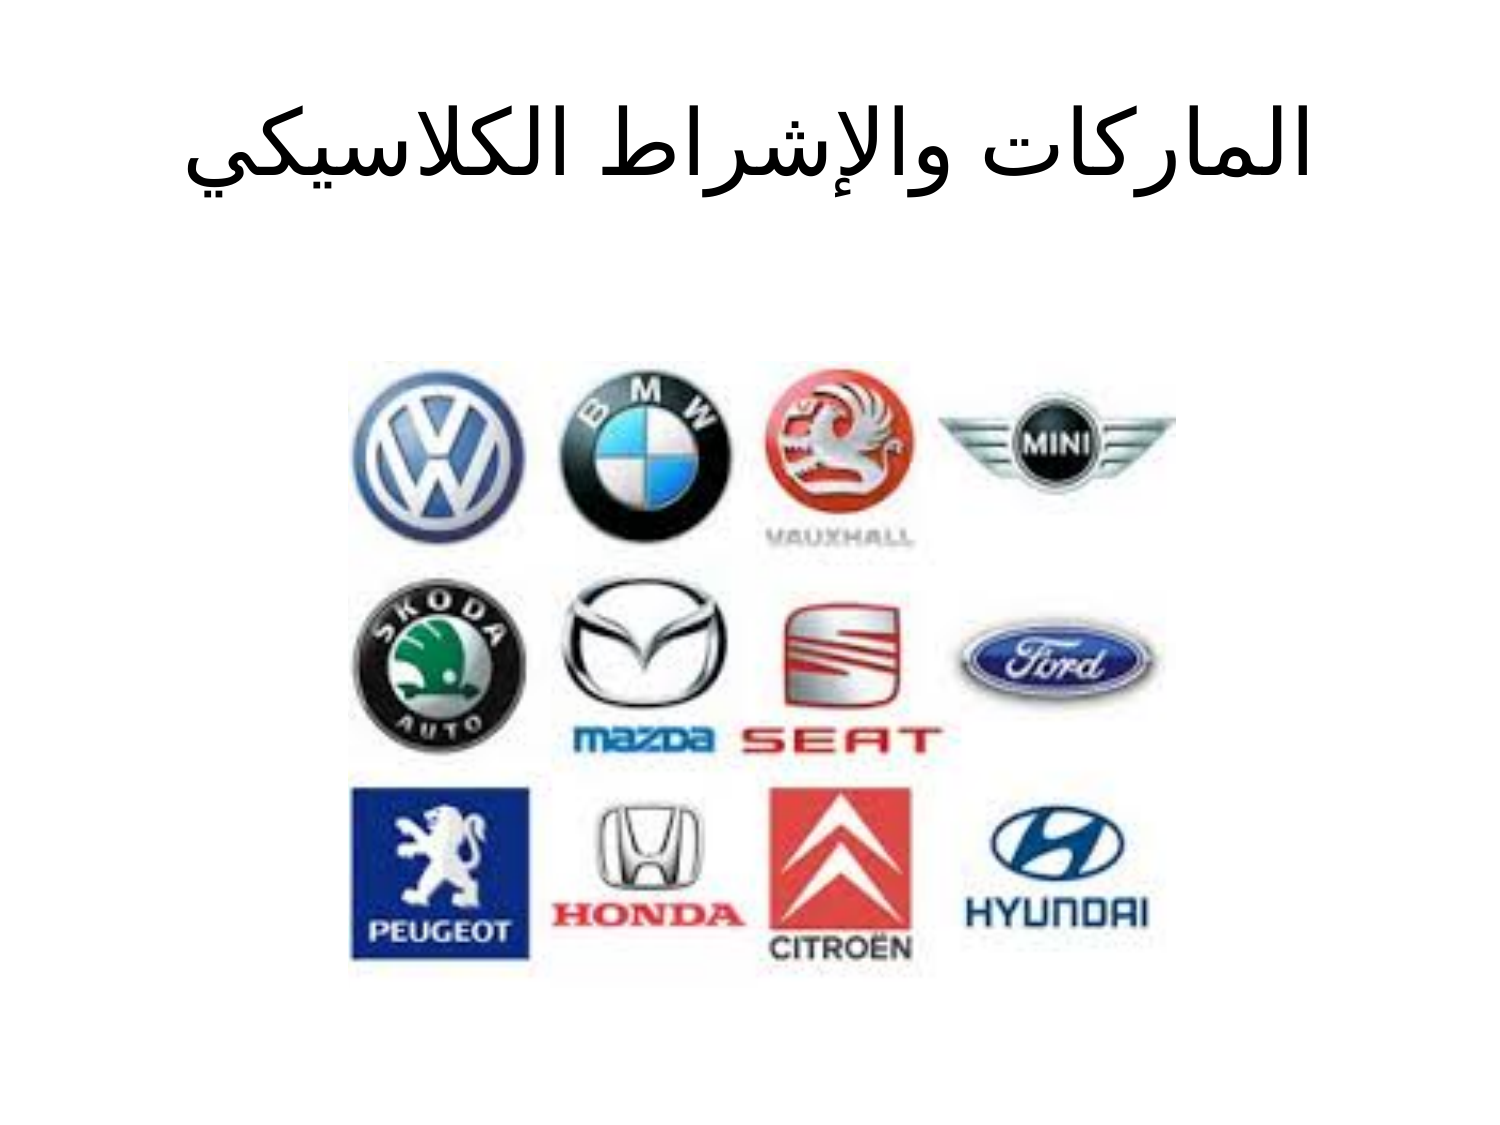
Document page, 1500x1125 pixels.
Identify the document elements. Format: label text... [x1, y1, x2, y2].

title الماركات والإشراط الكلاسيكي [75, 45, 1425, 233]
picture [348, 361, 1176, 988]
